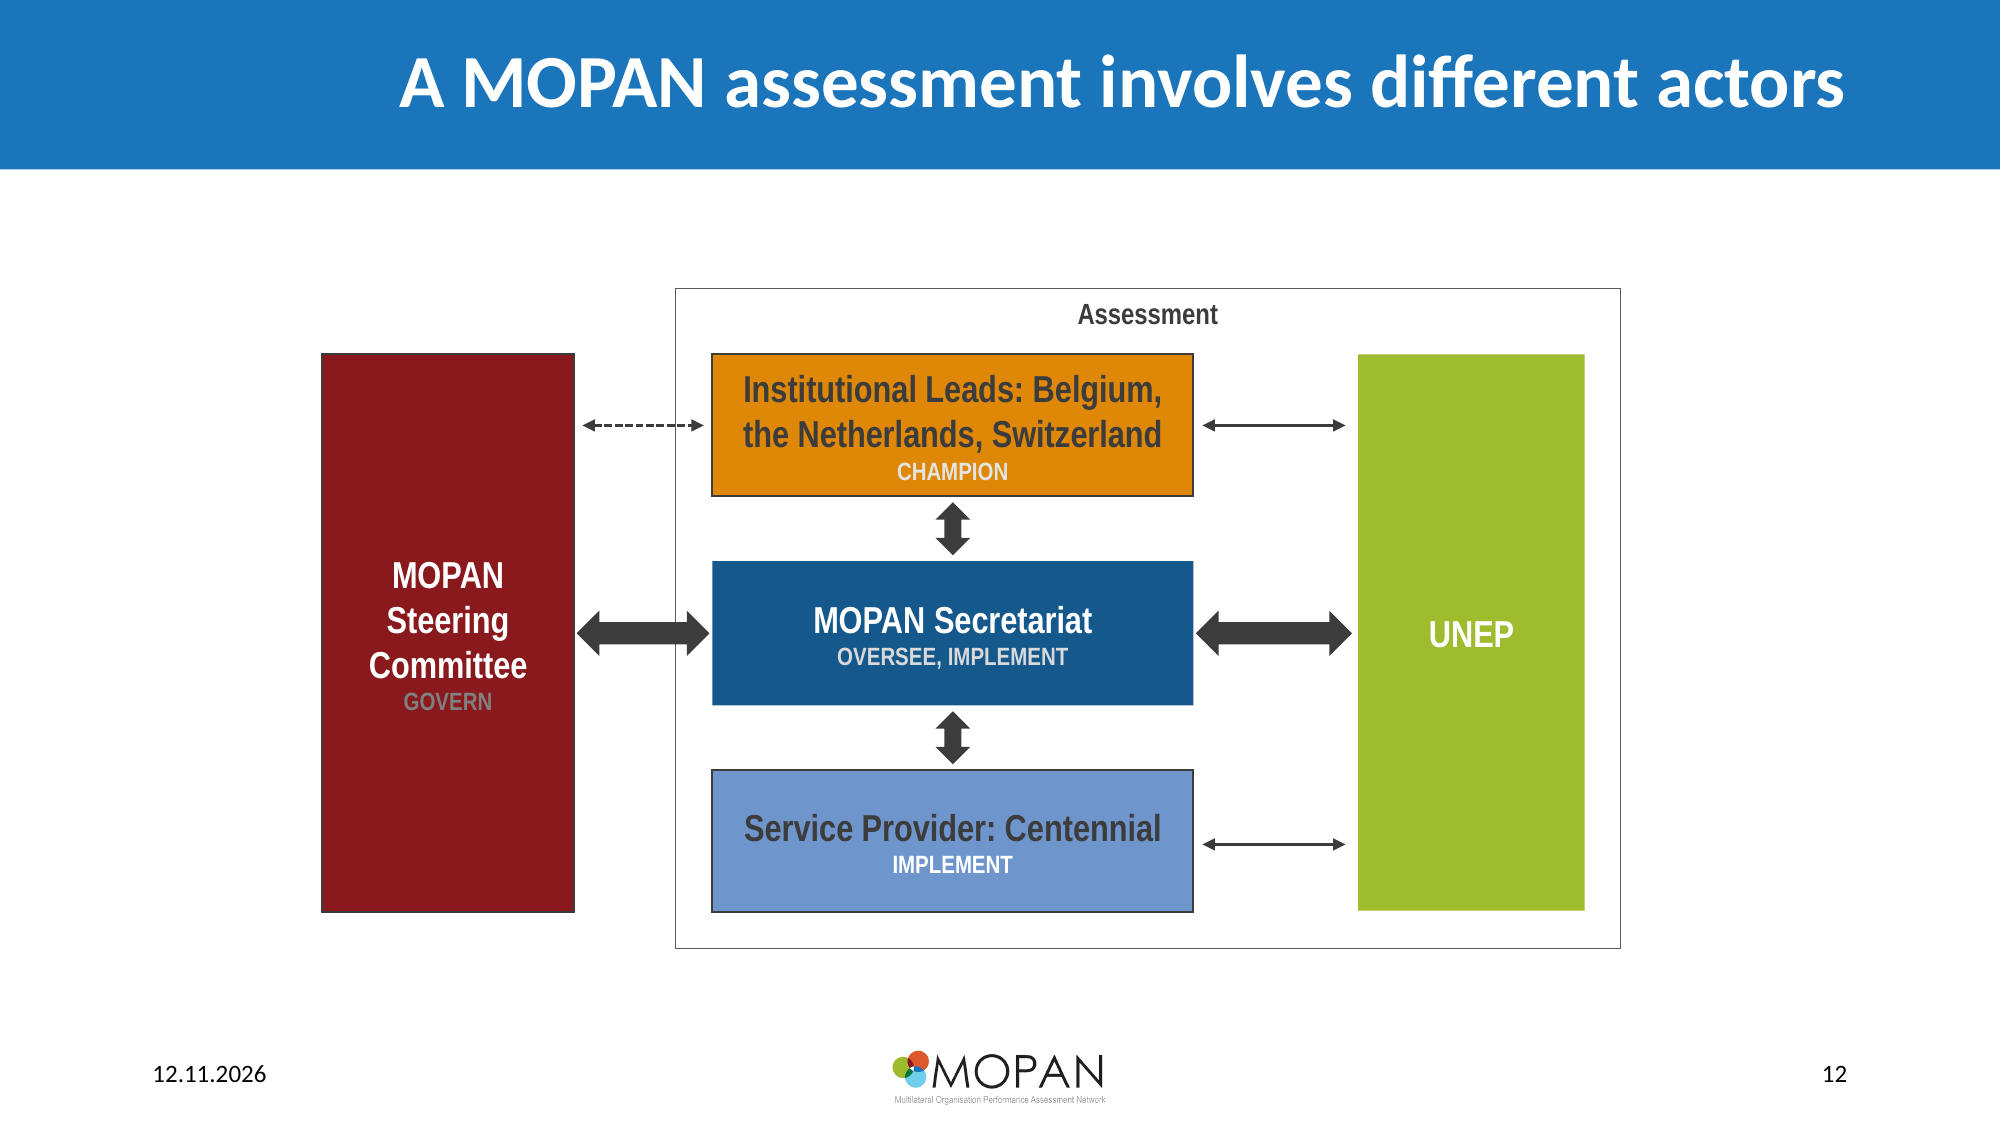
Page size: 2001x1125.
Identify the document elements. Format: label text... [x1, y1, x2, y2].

slide_number 12 [1412, 1042, 1863, 1103]
text_box [576, 610, 710, 656]
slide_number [137, 1042, 588, 1103]
text_box [935, 711, 971, 765]
text_box Assessment [674, 287, 1622, 949]
text_box [935, 502, 971, 556]
text_box MOPAN Secretariat OVERSEE, IMPLEMENT [711, 560, 1194, 706]
text_box [1195, 610, 1353, 656]
title A MOPAN assessment involves different actors [137, 14, 1863, 153]
text_box MOPAN Steering Committee GOVERN [321, 353, 575, 913]
text_box Institutional Leads: Belgium, the Netherlands, Switzerland CHAMPION [711, 353, 1194, 497]
text_box UNEP [1357, 353, 1586, 912]
picture [889, 1048, 1111, 1107]
text_box Service Provider: Centennial IMPLEMENT [711, 769, 1194, 913]
